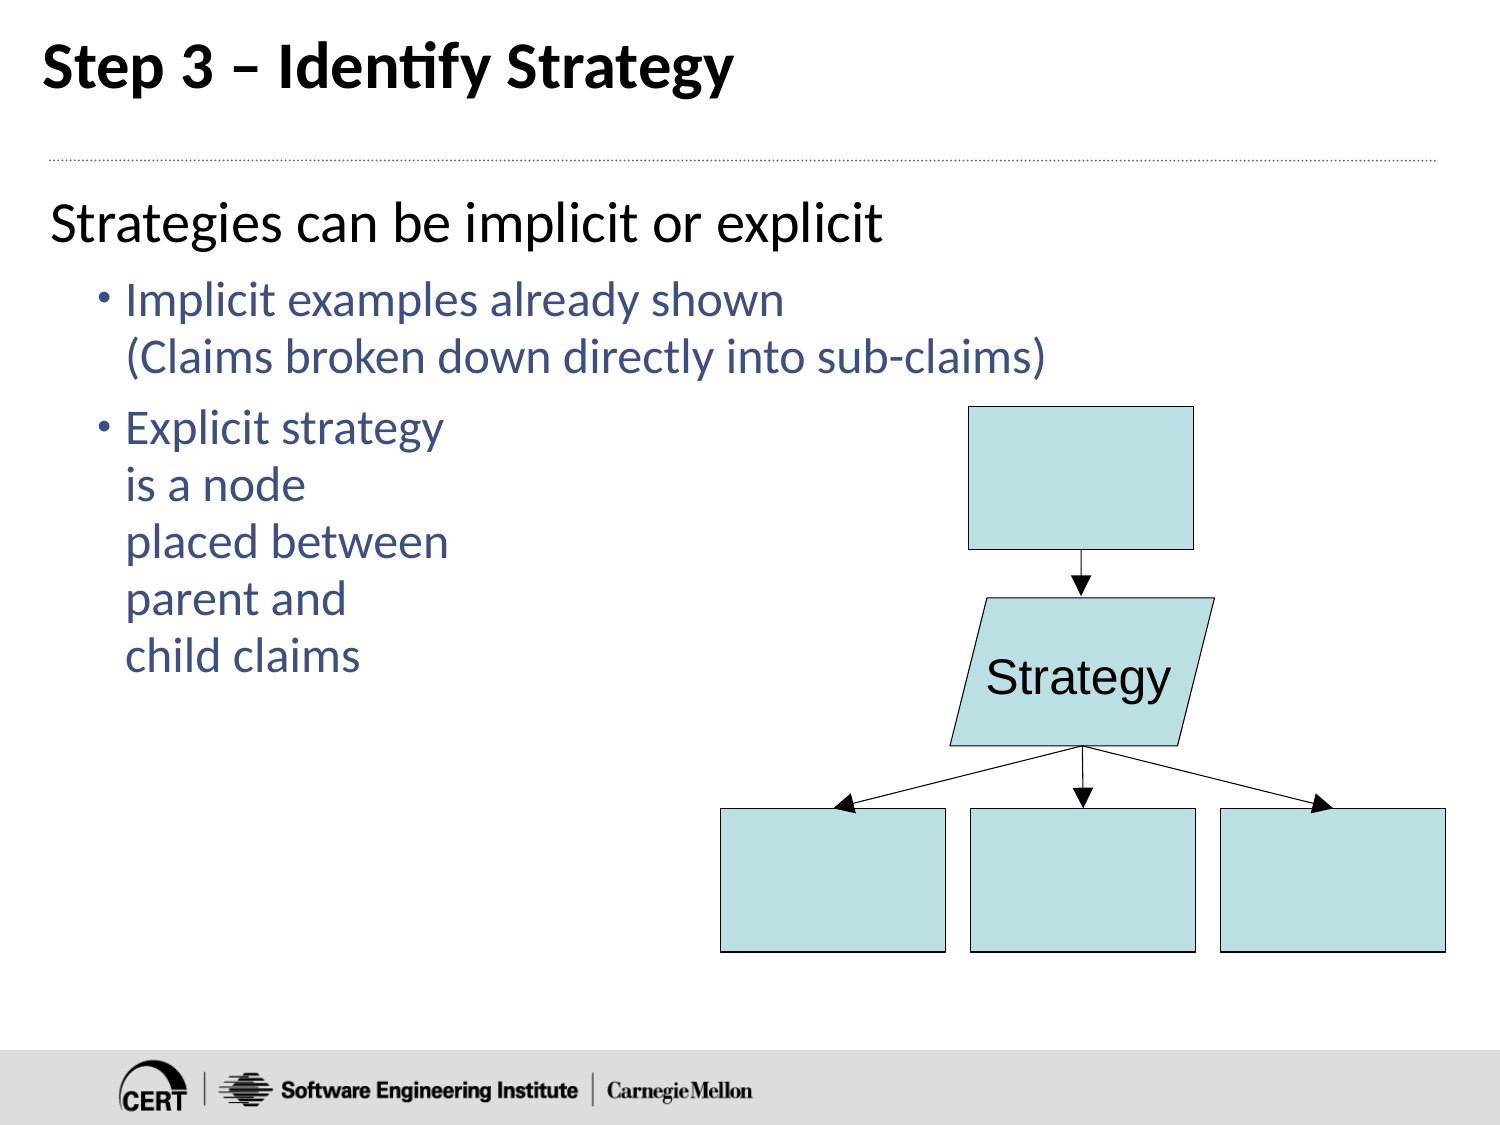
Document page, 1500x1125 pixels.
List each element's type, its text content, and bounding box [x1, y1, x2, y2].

picture [102, 1056, 765, 1117]
list Strategies can be implicit or explicit Implicit examples already shown (Claims broken down directly into sub-claims) Explicit strategy is a node placed between parent and child claims [49, 187, 1438, 1001]
title Step 3 – Identify Strategy [42, 37, 1434, 155]
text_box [720, 405, 1447, 953]
